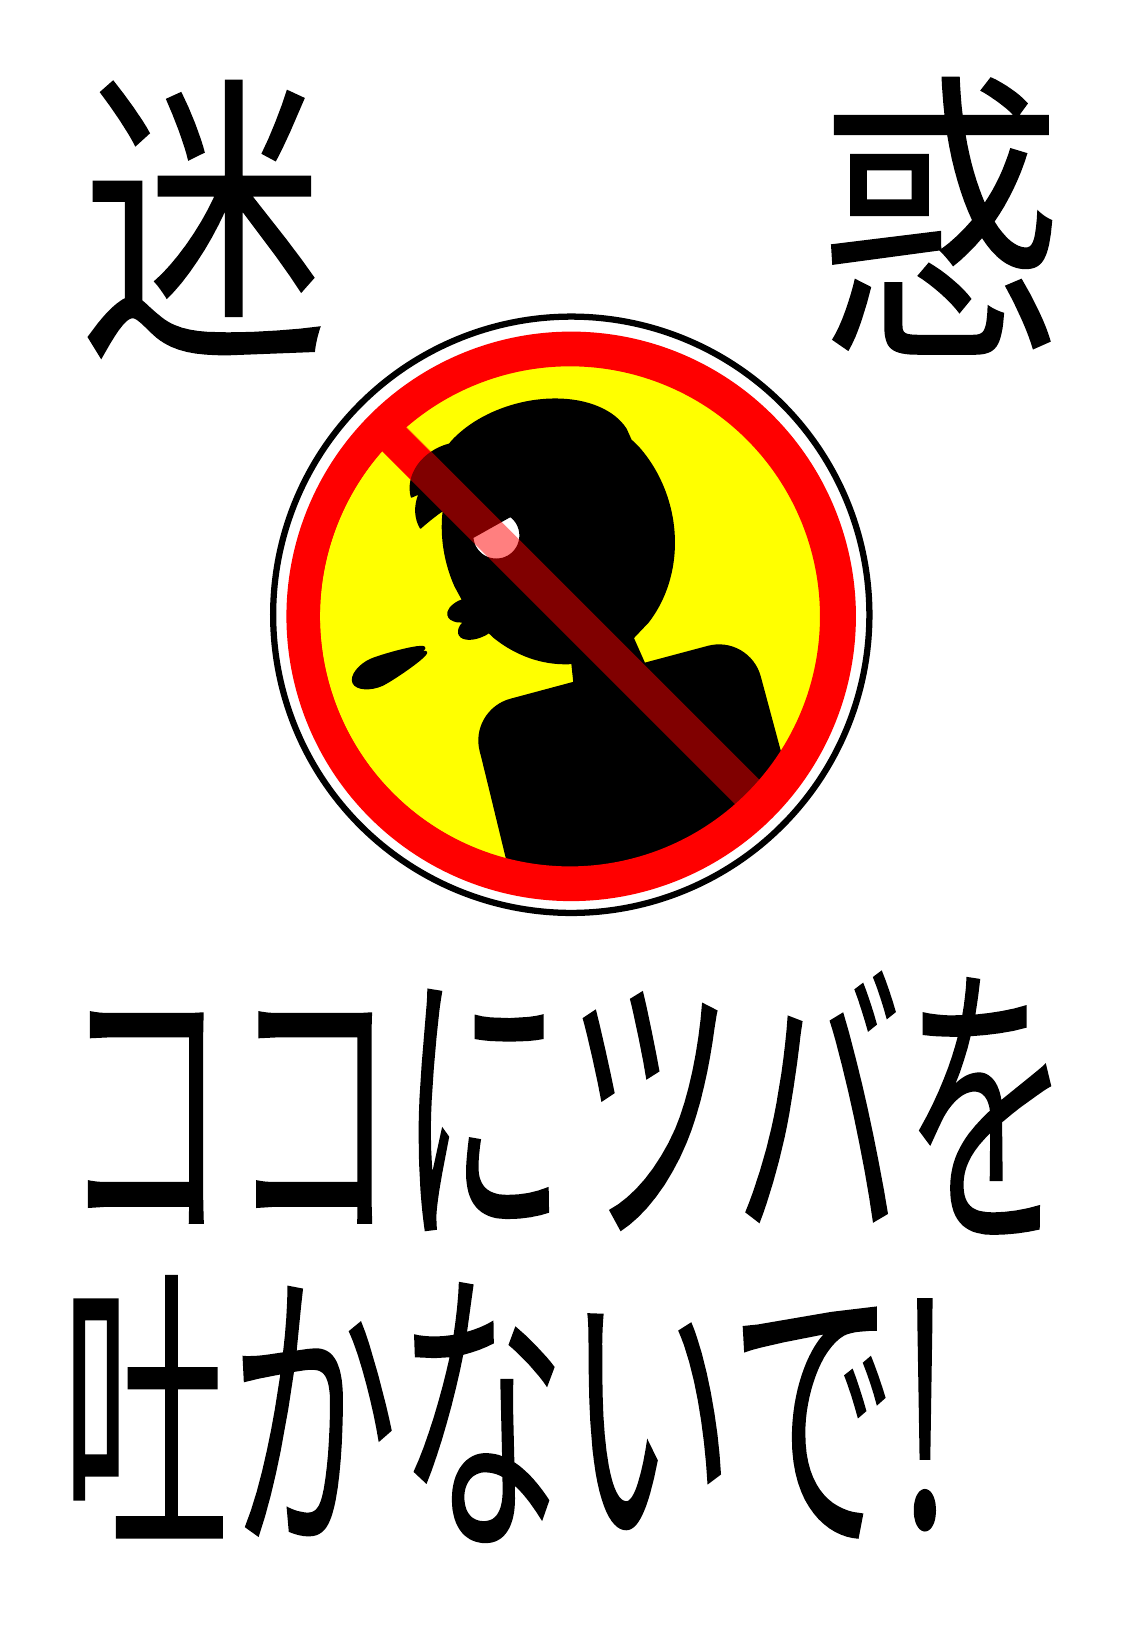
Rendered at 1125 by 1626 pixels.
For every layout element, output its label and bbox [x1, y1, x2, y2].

text_box [272, 316, 870, 914]
